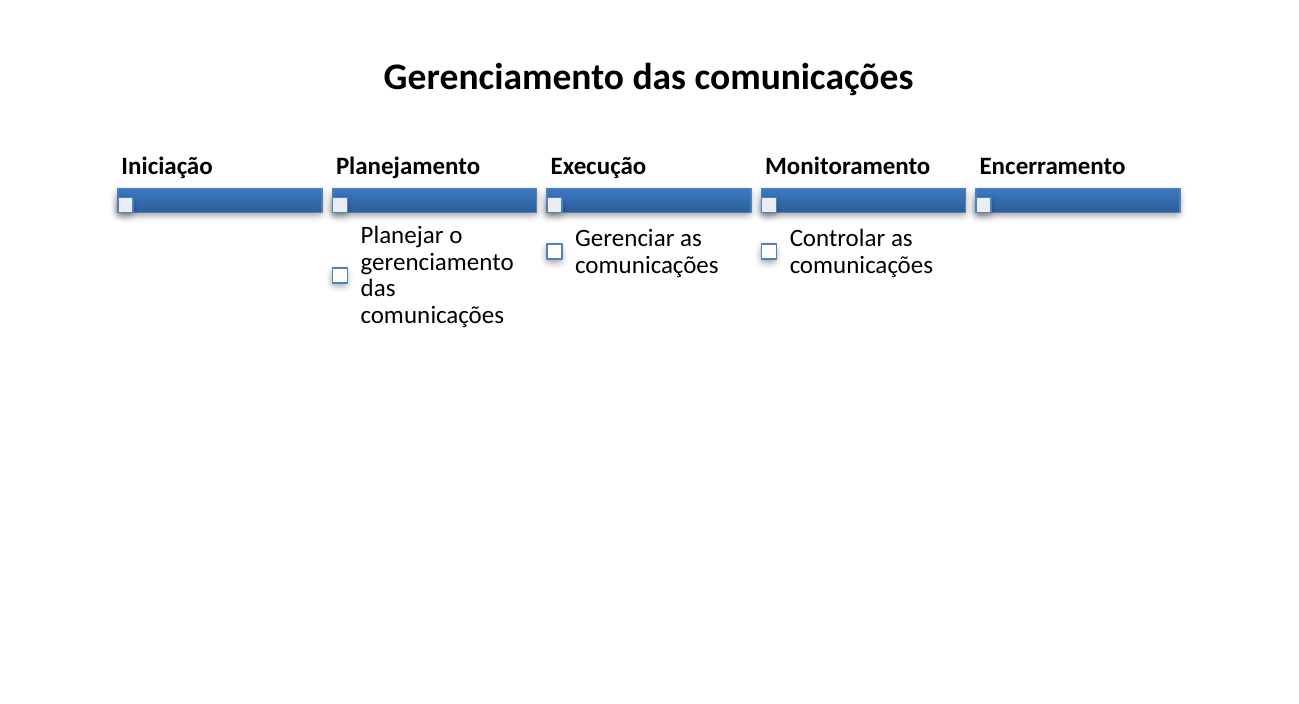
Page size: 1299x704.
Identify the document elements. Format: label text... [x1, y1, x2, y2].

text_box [117, 144, 1181, 329]
text_box Gerenciamento das comunicações [0, 44, 1299, 106]
